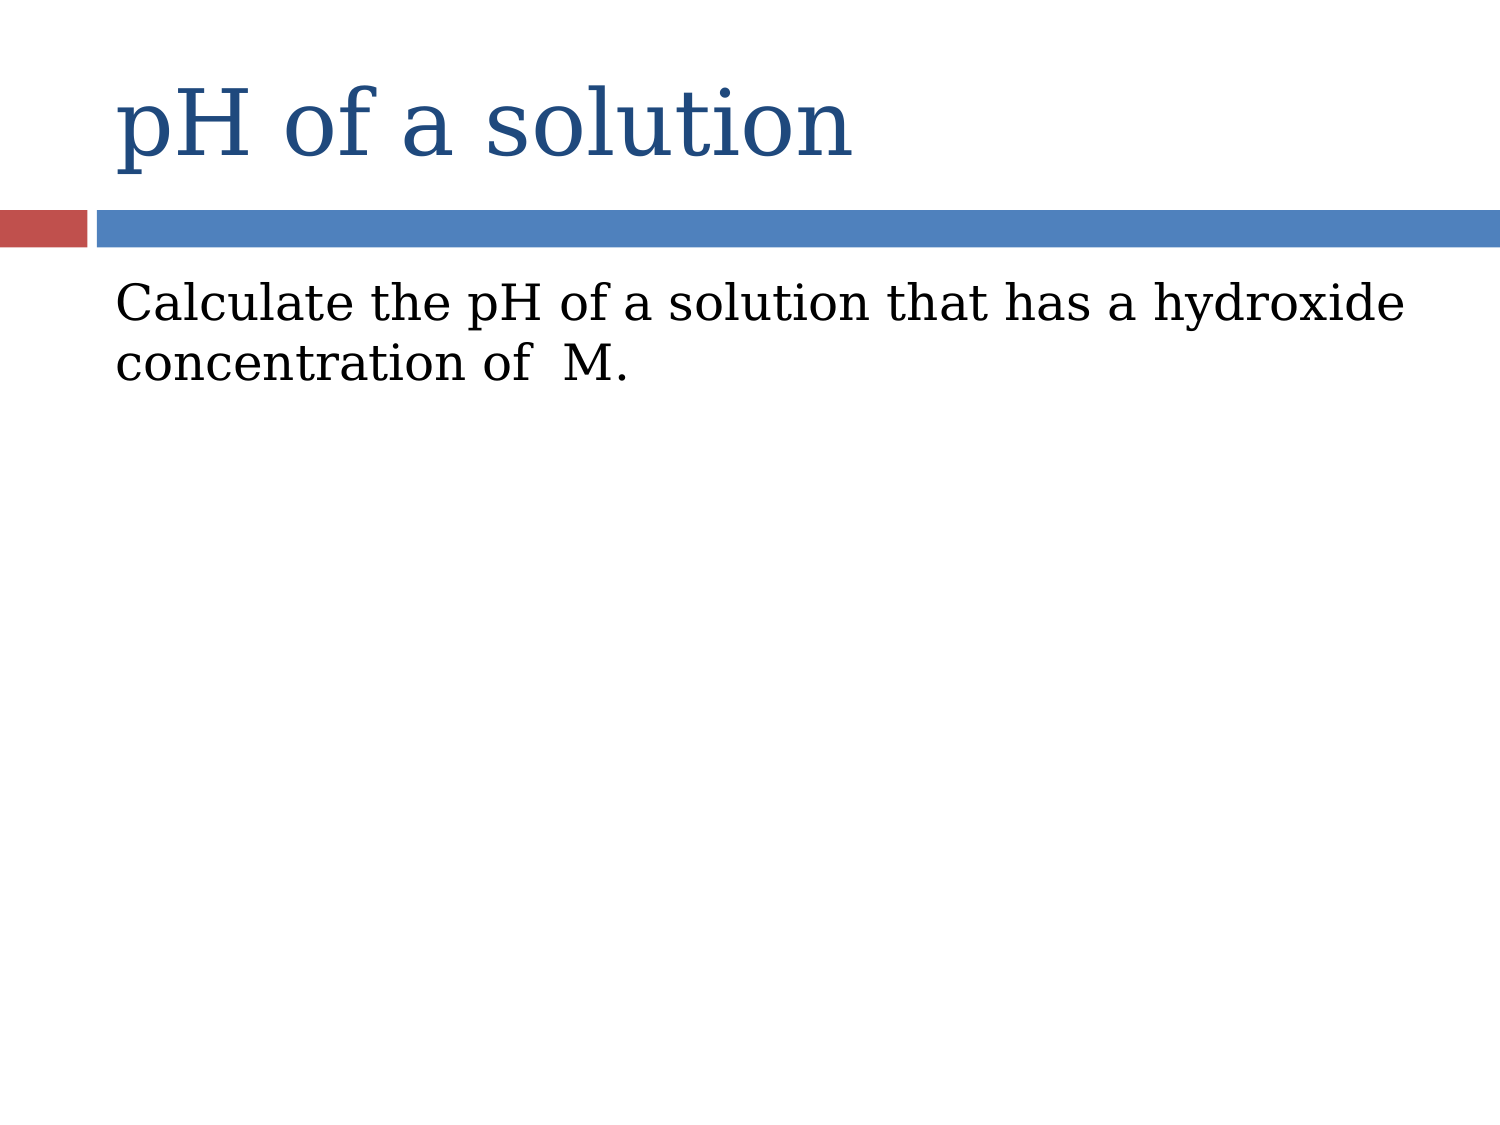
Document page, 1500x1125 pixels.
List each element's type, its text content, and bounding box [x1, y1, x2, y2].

title pH of a solution [100, 37, 1438, 200]
